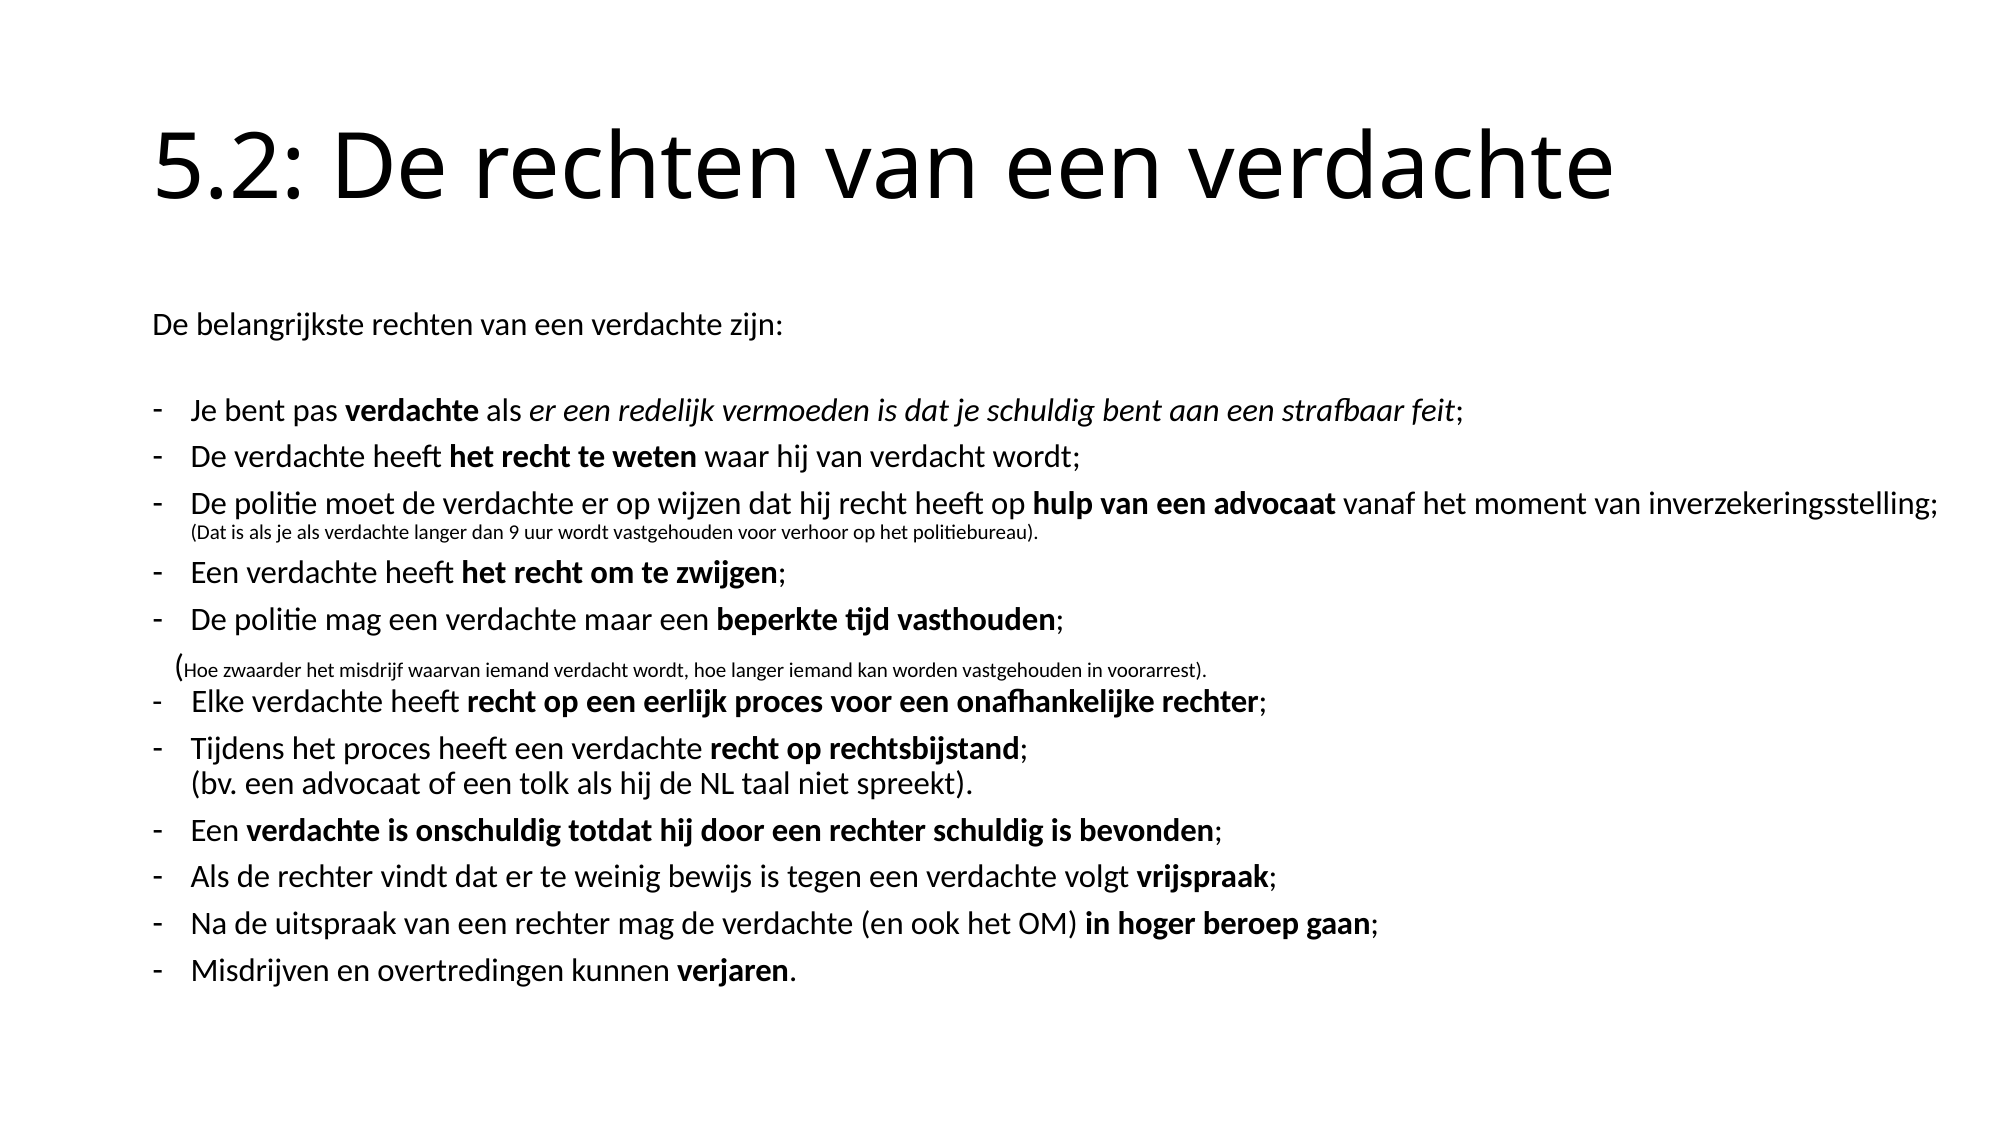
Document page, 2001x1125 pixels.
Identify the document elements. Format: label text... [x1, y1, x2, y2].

title 5.2: De rechten van een verdachte [137, 59, 1863, 278]
list De belangrijkste rechten van een verdachte zijn: Je bent pas verdachte als er een redelijk vermoeden is dat je schuldig bent aan een strafbaar feit; De verdachte heeft het recht te weten waar hij van verdacht wordt; De politie moet de verdachte er op wijzen dat hij recht heeft op hulp van een advocaat vanaf het moment van inverzekeringsstelling; (Dat is als je als verdachte langer dan 9 uur wordt vastgehouden voor verhoor op het politiebureau). Een verdachte heeft het recht om te zwijgen; De politie mag een verdachte maar een beperkte tijd vasthouden; (Hoe zwaarder het misdrijf waarvan iemand verdacht wordt, hoe langer iemand kan worden vastgehouden in voorarrest). - Elke verdachte heeft recht op een eerlijk proces voor een onafhankelijke rechter; Tijdens het proces heeft een verdachte recht op rechtsbijstand; (bv. een advocaat of een tolk als hij de NL taal niet spreekt). Een verdachte is onschuldig totdat hij door een rechter schuldig is bevonden; Als de rechter vindt dat er te weinig bewijs is tegen een verdachte volgt vrijspraak; Na de uitspraak van een rechter mag de verdachte (en ook het OM) in hoger beroep gaan; Misdrijven en overtredingen kunnen verjaren. [137, 299, 1971, 1014]
